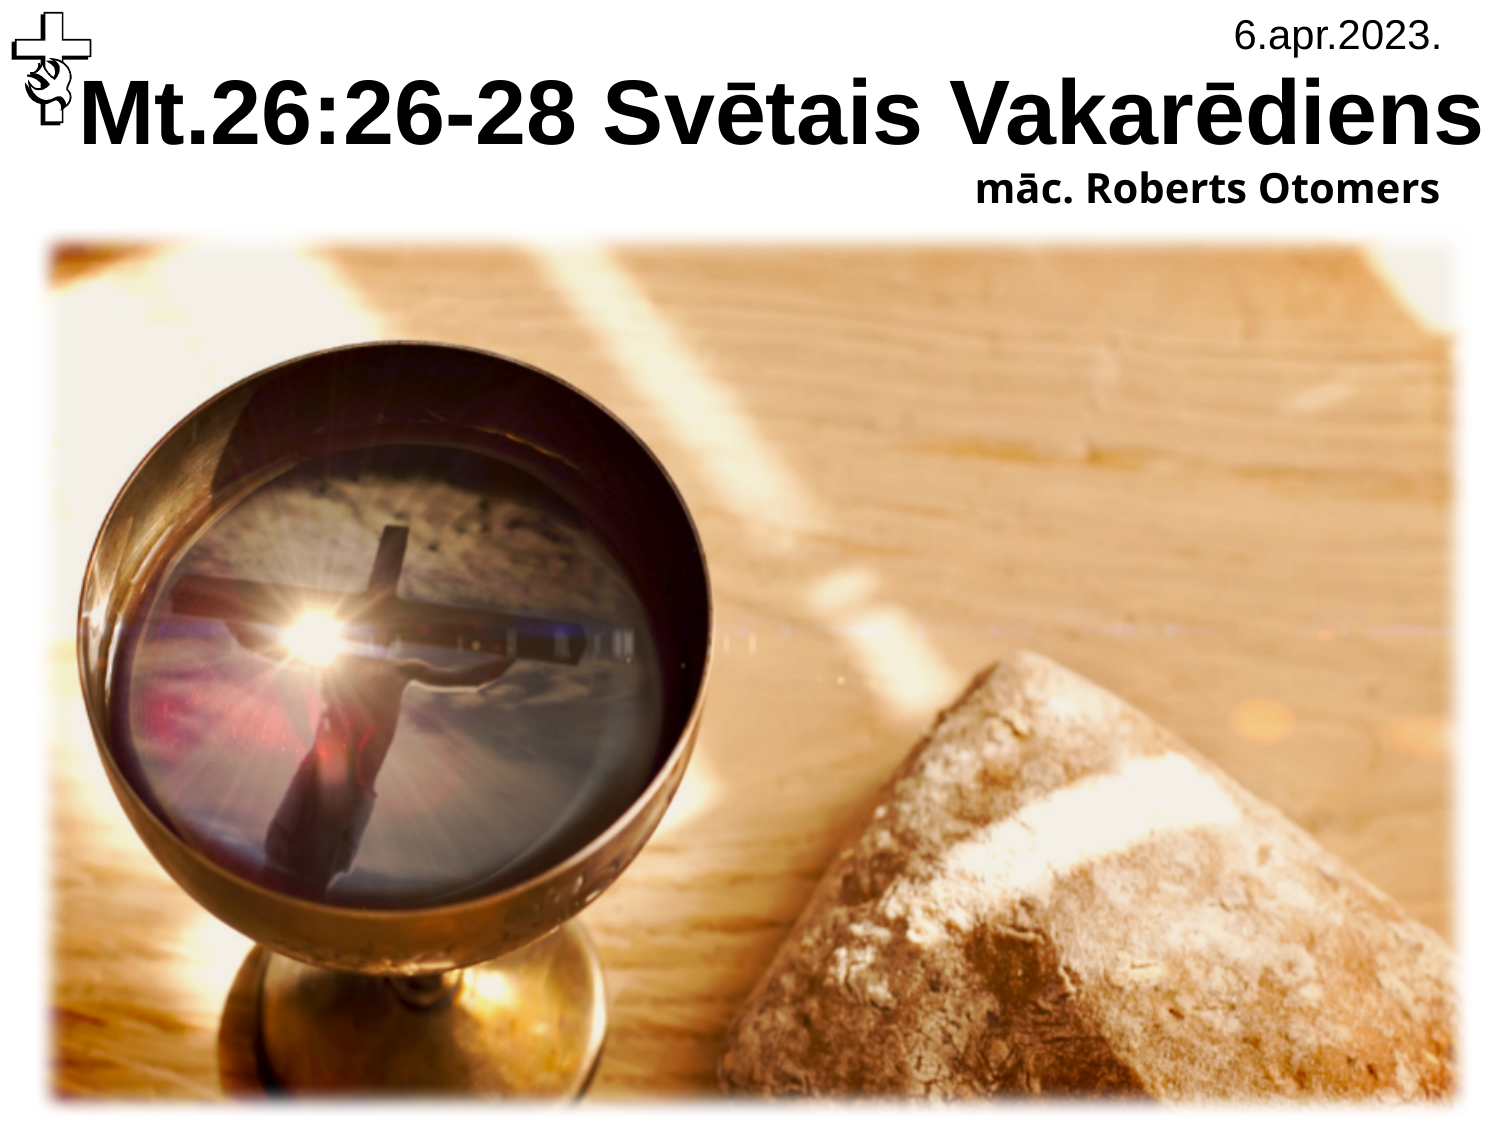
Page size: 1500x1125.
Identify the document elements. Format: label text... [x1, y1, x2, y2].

text_box 6.apr.2023. [1218, 0, 1500, 65]
picture [11, 11, 92, 126]
text_box māc. Roberts Otomers [915, 154, 1500, 220]
title Mt.26:26-28 Svētais Vakarēdiens [52, 20, 1500, 197]
picture [34, 226, 1472, 1118]
